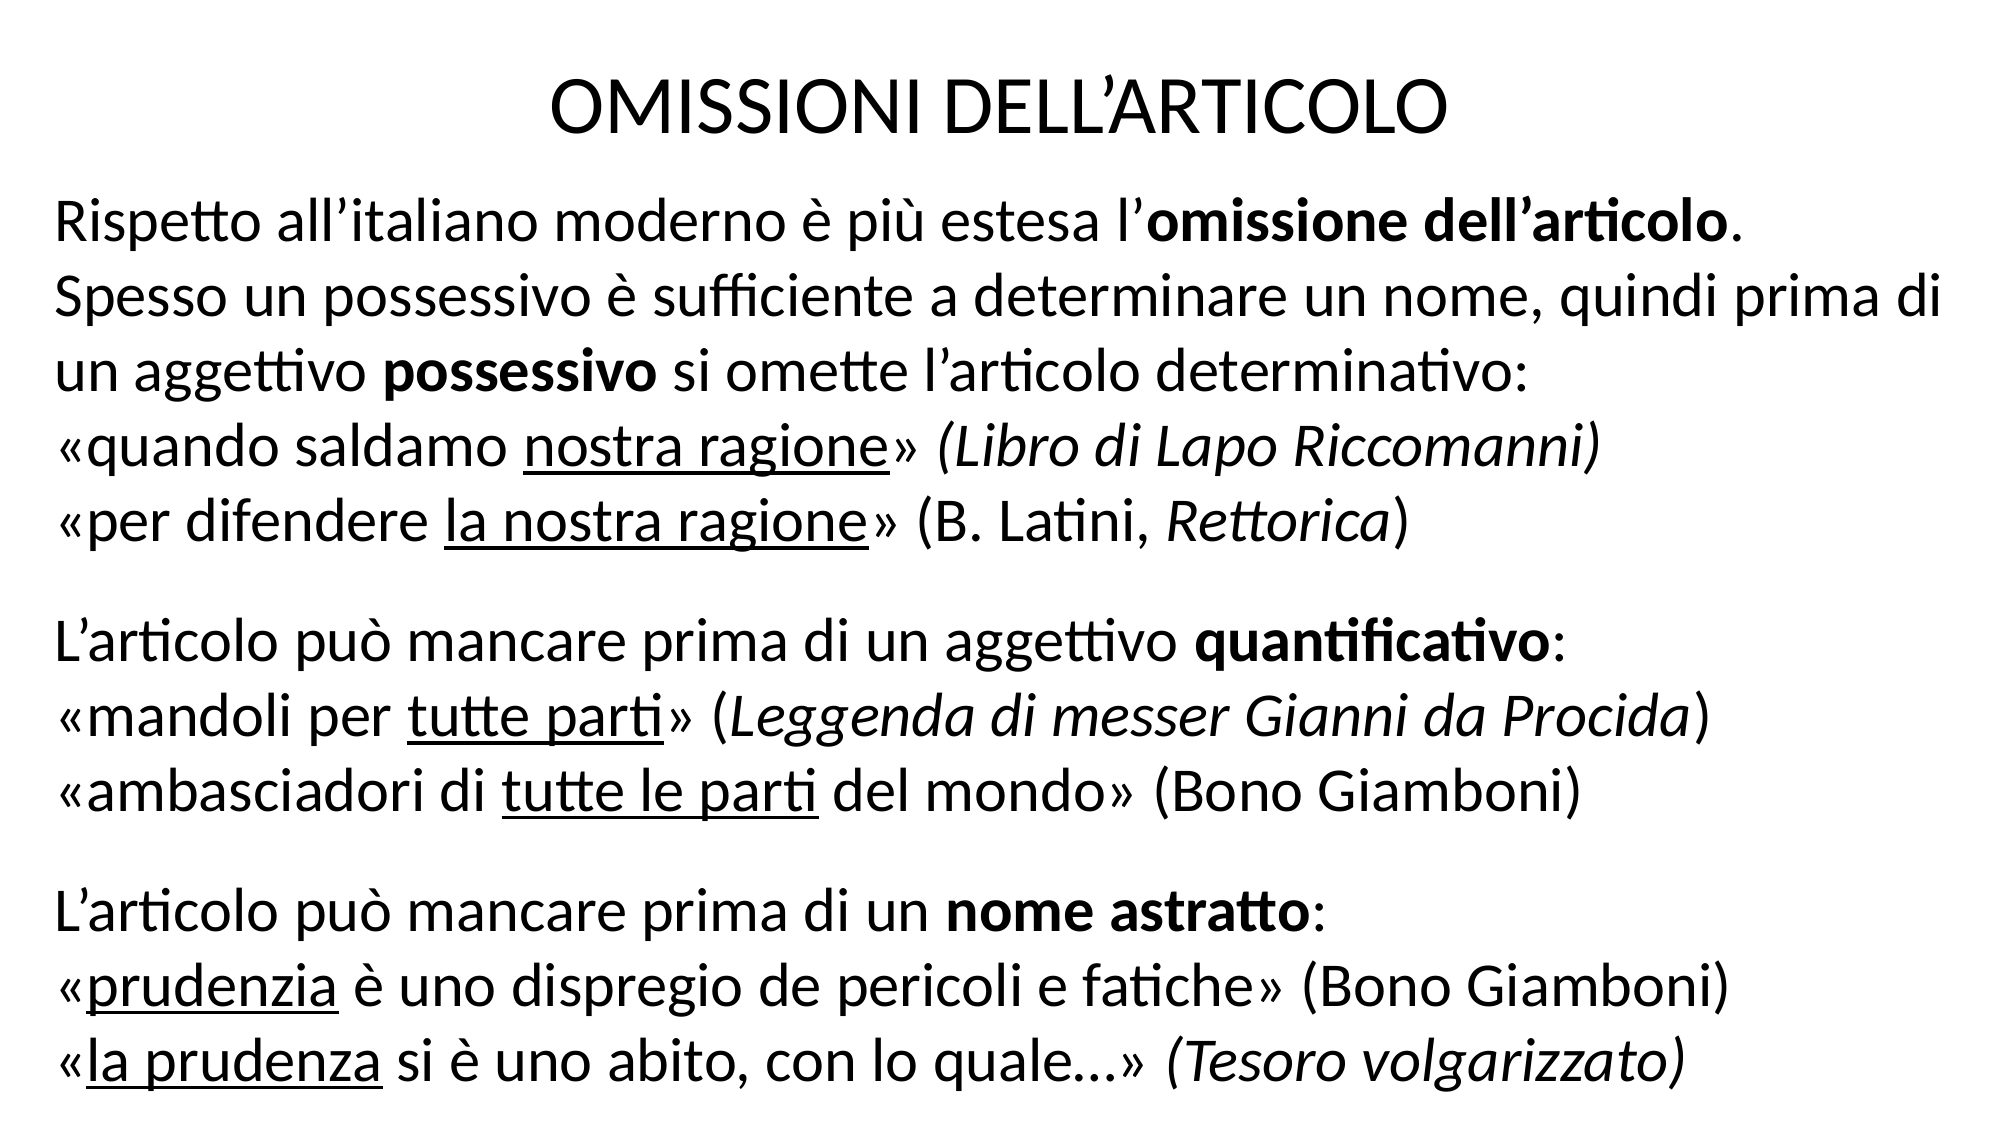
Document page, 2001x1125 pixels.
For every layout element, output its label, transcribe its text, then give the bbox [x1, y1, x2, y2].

text_box OMISSIONI DELL’ARTICOLO [53, 42, 1947, 158]
text_box Rispetto all’italiano moderno è più estesa l’omissione dell’articolo. Spesso un possessivo è sufficiente a determinare un nome, quindi prima di un aggettivo possessivo si omette l’articolo determinativo: «quando saldamo nostra ragione» (Libro di Lapo Riccomanni) «per difendere la nostra ragione» (B. Latini, Rettorica) L’articolo può mancare prima di un aggettivo quantificativo: «mandoli per tutte parti» (Leggenda di messer Gianni da Procida) «ambasciadori di tutte le parti del mondo» (Bono Giamboni) L’articolo può mancare prima di un nome astratto: «prudenzia è uno dispregio de pericoli e fatiche» (Bono Giamboni) «la prudenza si è uno abito, con lo quale…» (Tesoro volgarizzato) [39, 172, 1961, 1102]
